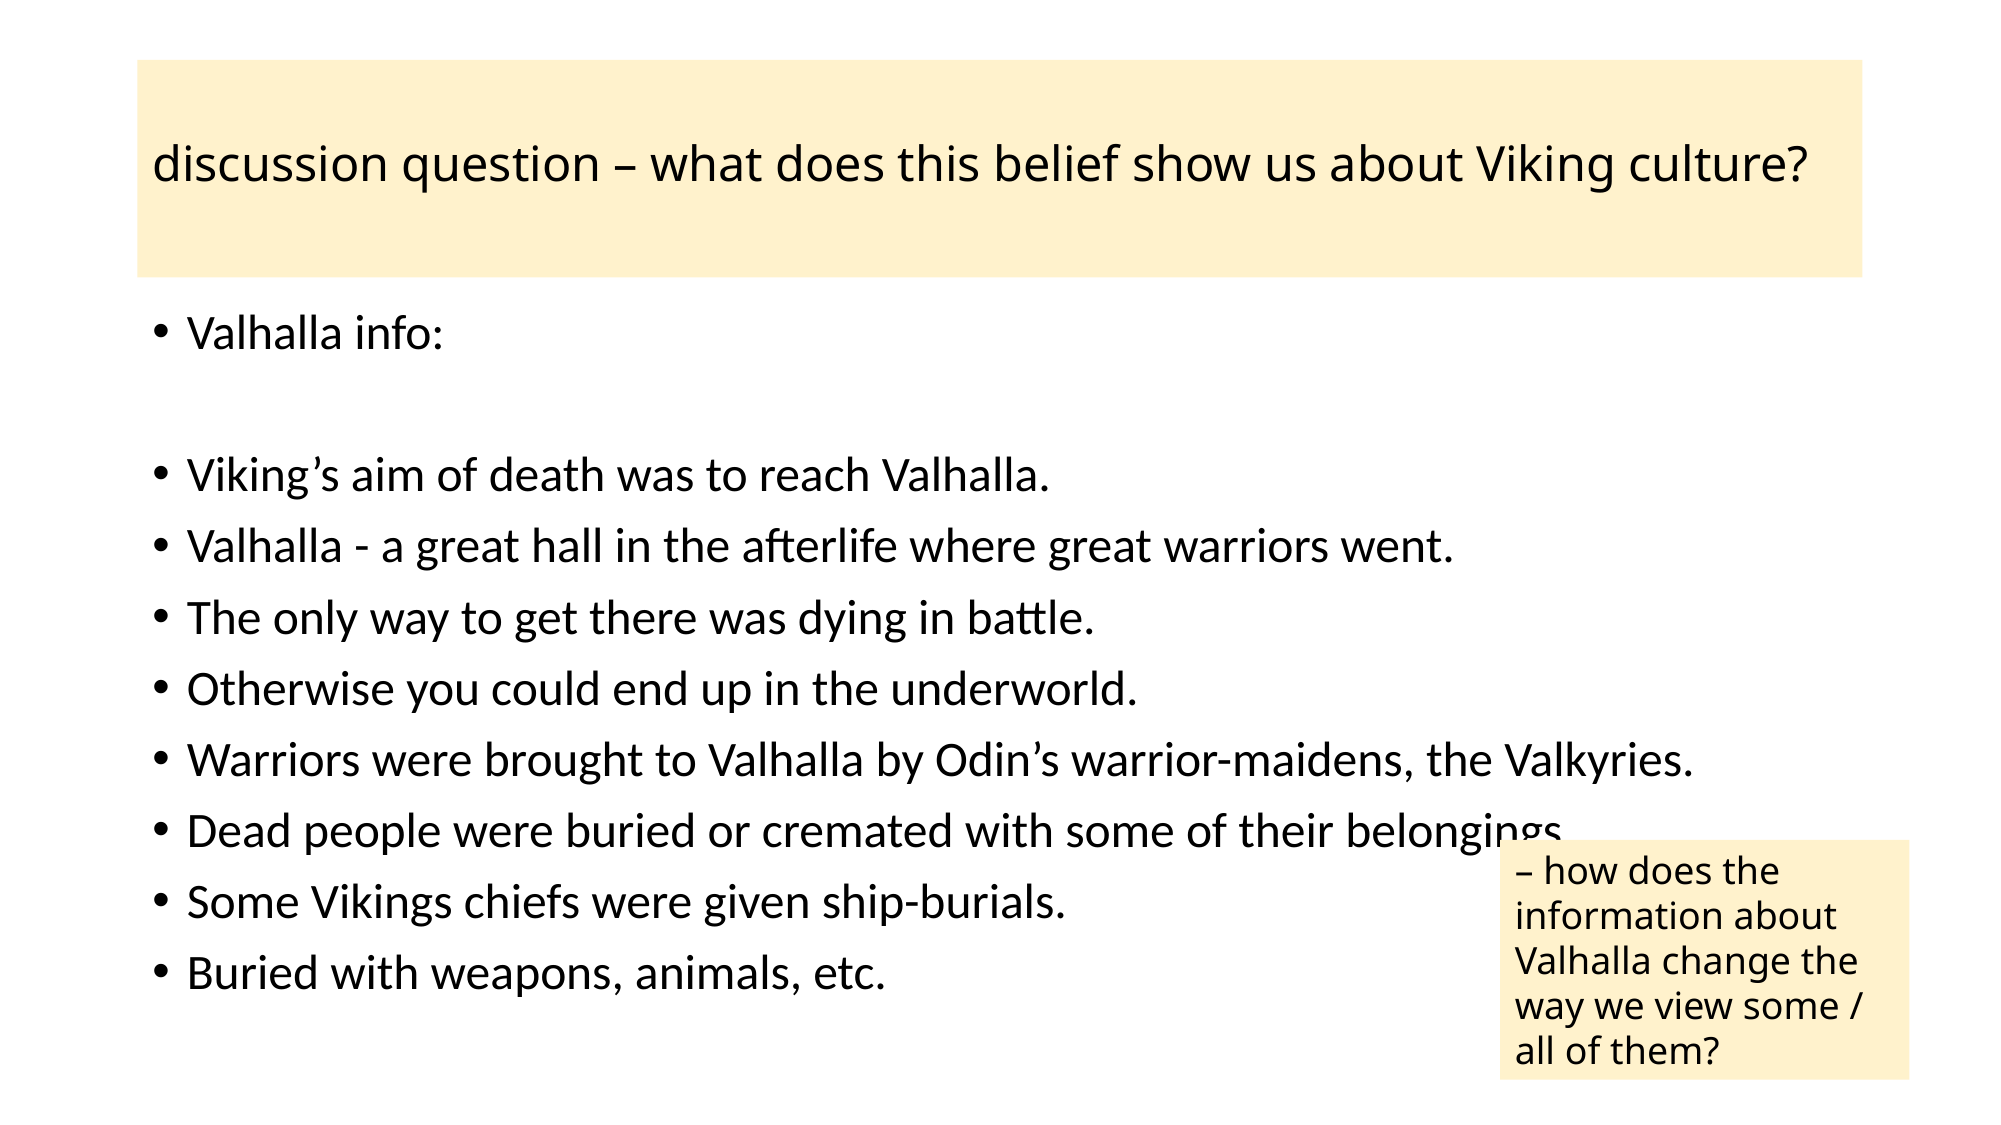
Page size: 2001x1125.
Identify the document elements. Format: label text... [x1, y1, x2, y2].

title discussion question – what does this belief show us about Viking culture? [137, 59, 1863, 278]
list Valhalla info: Viking’s aim of death was to reach Valhalla. Valhalla - a great hall in the afterlife where great warriors went. The only way to get there was dying in battle. Otherwise you could end up in the underworld. Warriors were brought to Valhalla by Odin’s warrior-maidens, the Valkyries. Dead people were buried or cremated with some of their belongings. Some Vikings chiefs were given ship-burials. Buried with weapons, animals, etc. [137, 299, 1863, 1014]
text_box – how does the information about Valhalla change the way we view some / all of them? [1500, 839, 1910, 1080]
